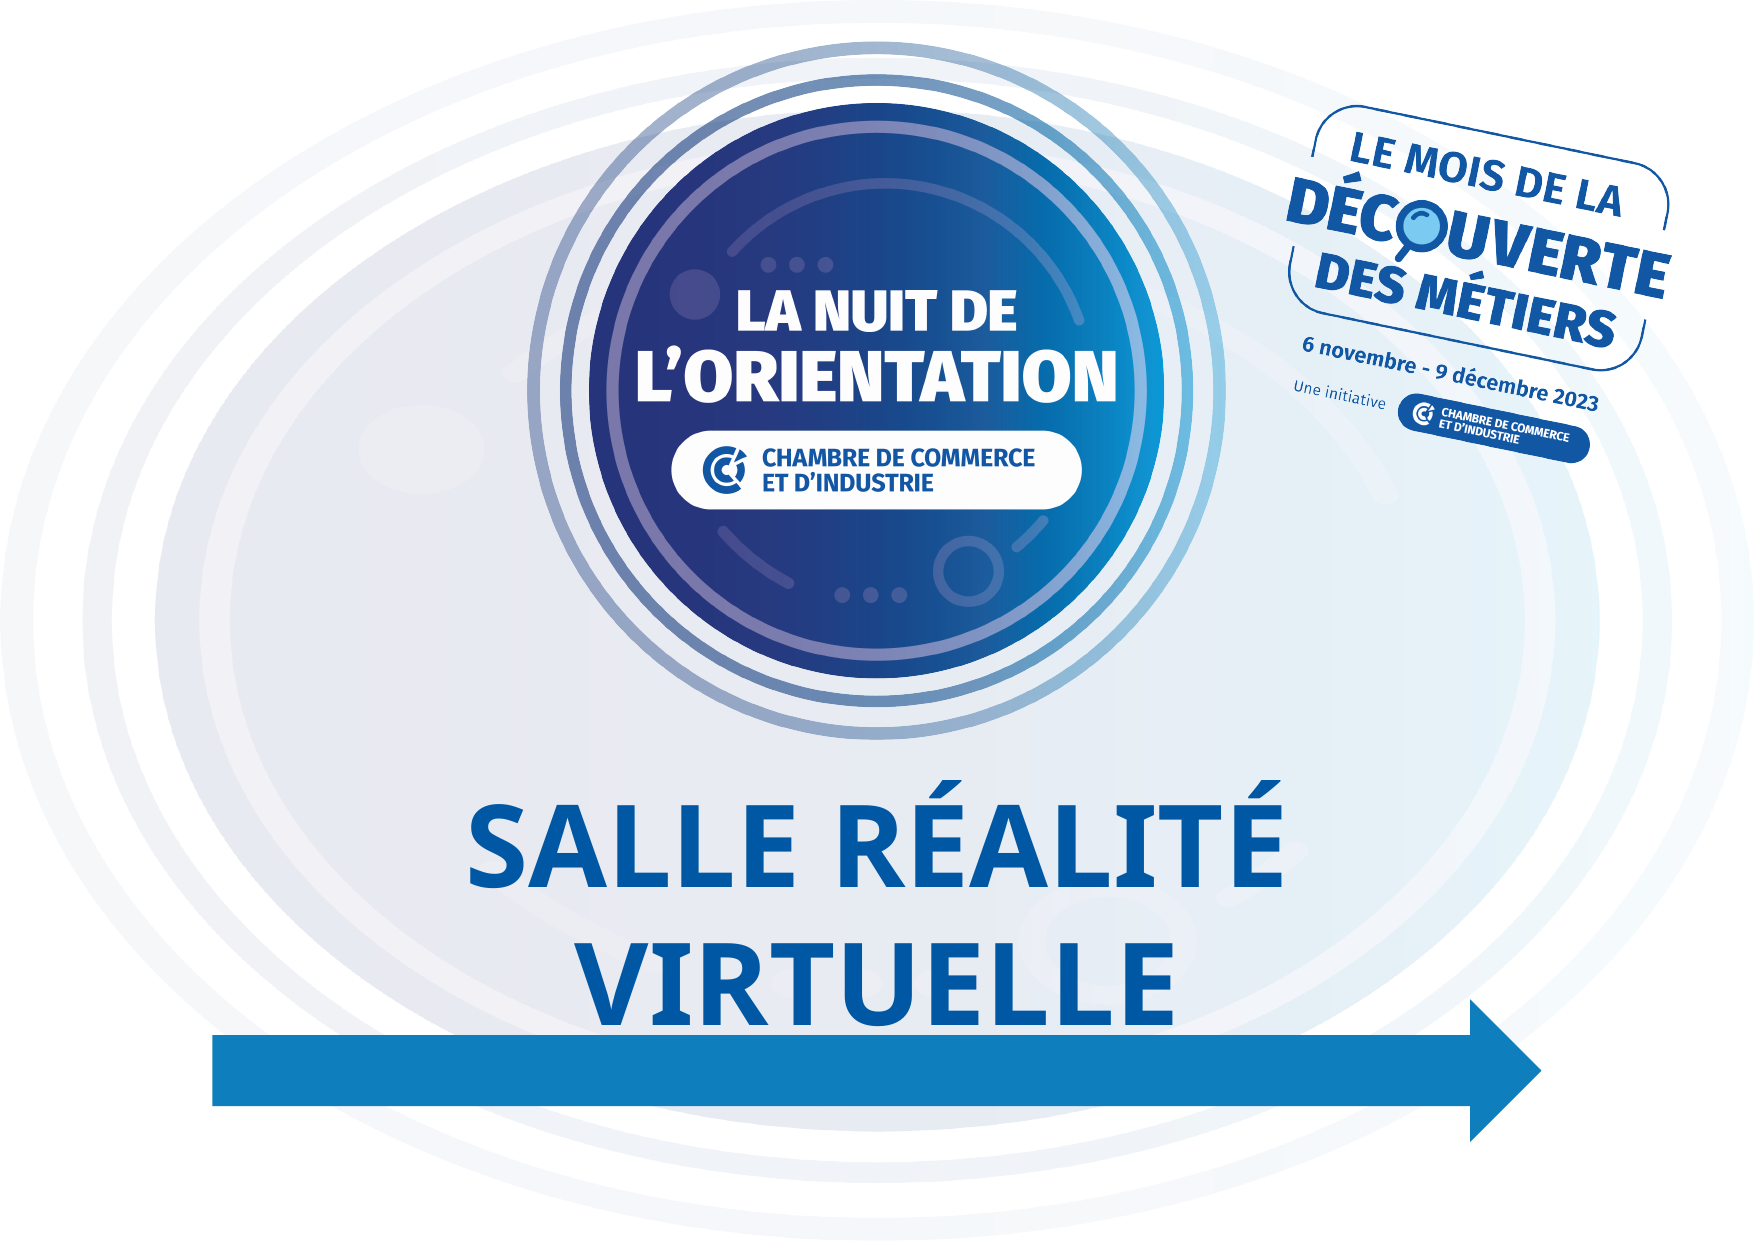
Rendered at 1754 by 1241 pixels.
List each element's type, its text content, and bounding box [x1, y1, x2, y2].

text_box SALLE RÉALITÉ VIRTUELLE [168, 765, 1586, 1056]
picture [1250, 95, 1688, 474]
text_box [211, 1056, 1543, 1145]
picture [527, 41, 1227, 740]
